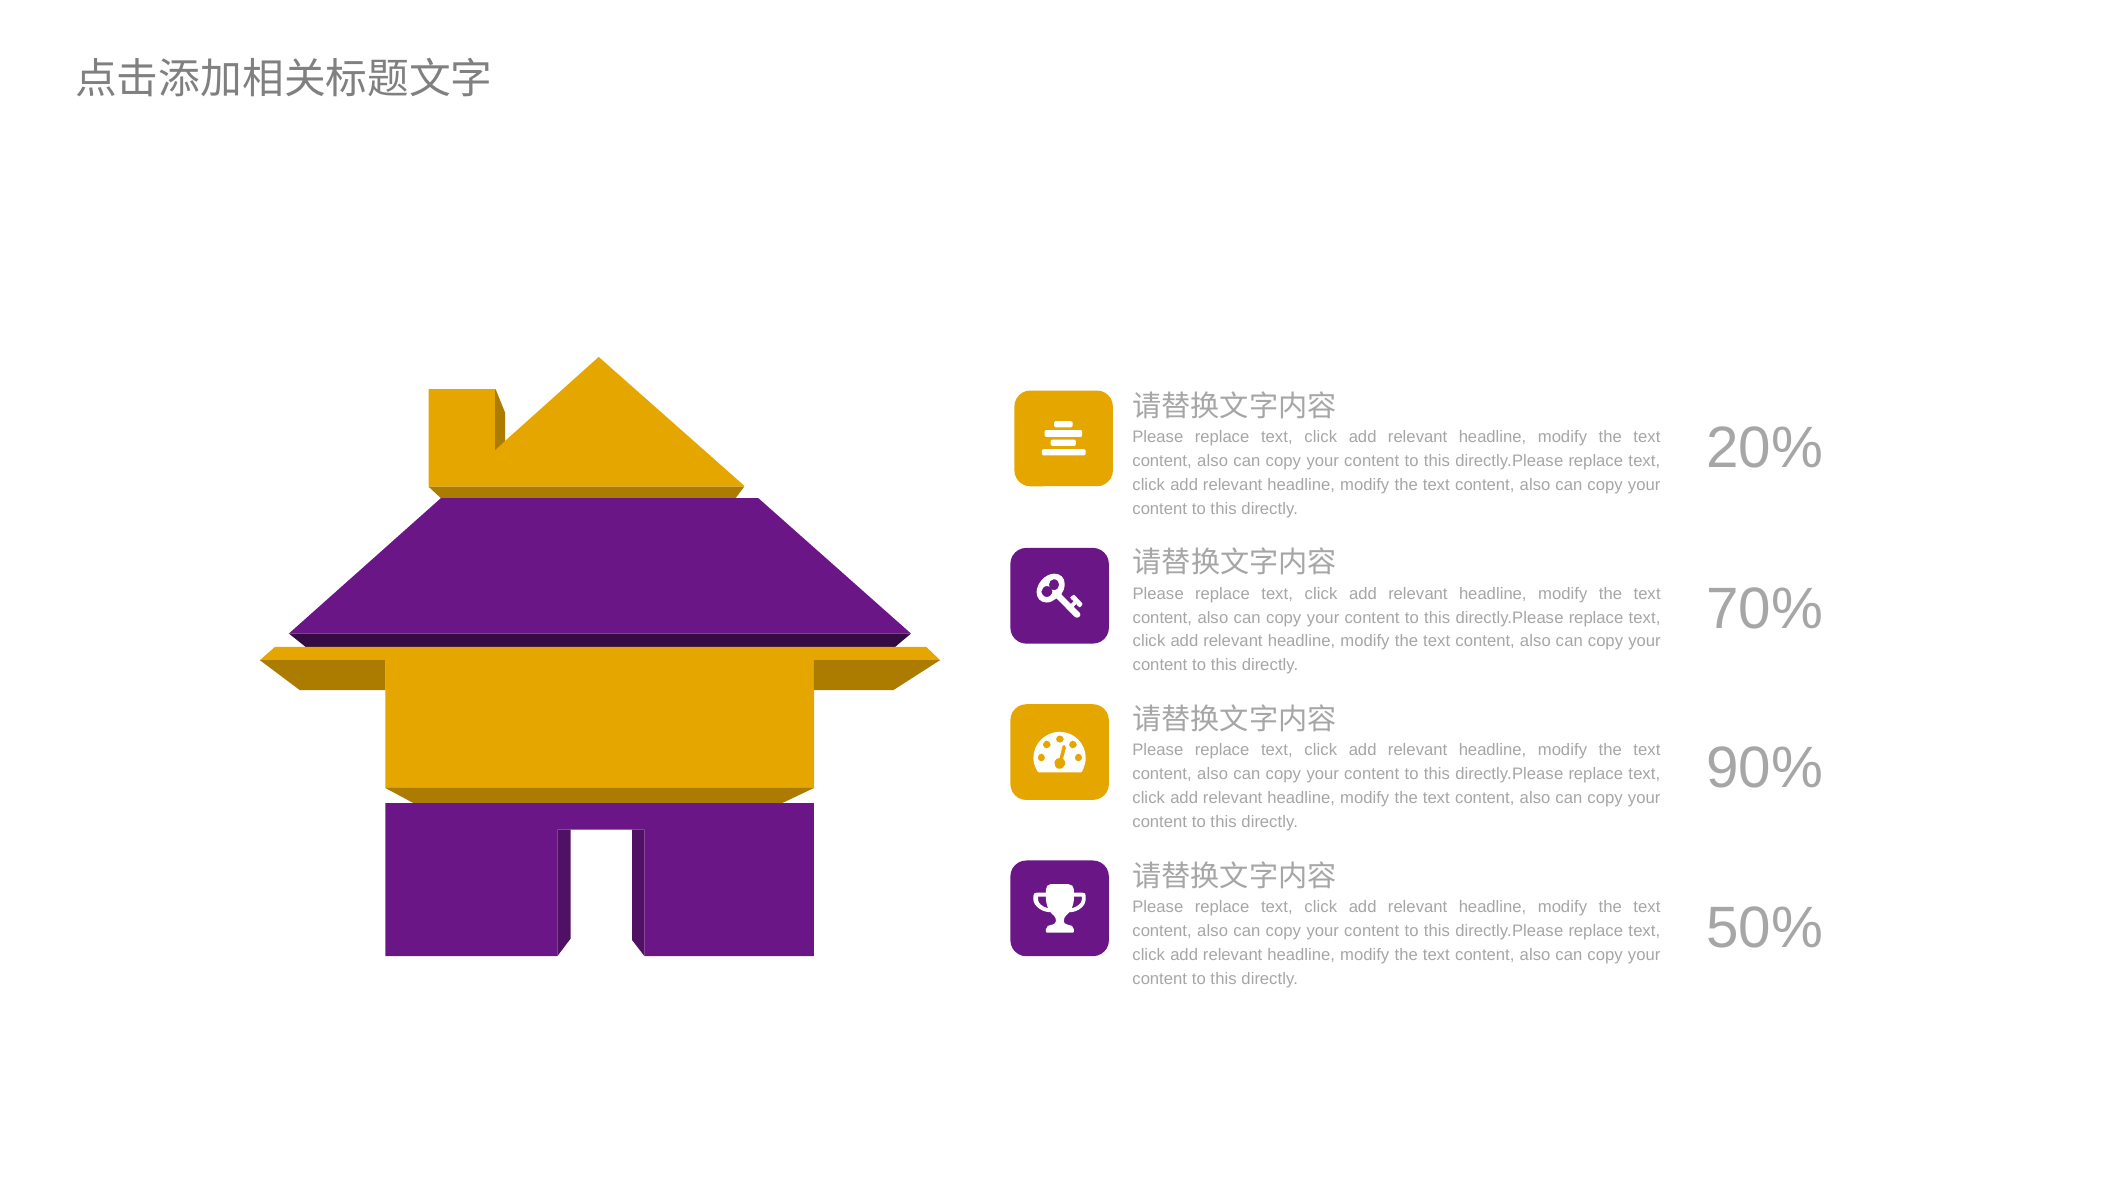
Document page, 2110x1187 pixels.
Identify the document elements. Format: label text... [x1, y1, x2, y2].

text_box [1010, 860, 1109, 957]
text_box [385, 803, 814, 957]
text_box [1010, 704, 1109, 800]
text_box 请替换文字内容 Please replace text, click add relevant headline, modify the text content, also can copy your content to this directly.Please replace text, click add relevant headline, modify the text content, also can copy your content to this directly. [1132, 379, 1662, 518]
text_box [1014, 390, 1113, 487]
text_box 请替换文字内容 Please replace text, click add relevant headline, modify the text content, also can copy your content to this directly.Please replace text, click add relevant headline, modify the text content, also can copy your content to this directly. [1132, 536, 1662, 675]
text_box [428, 356, 745, 498]
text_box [259, 646, 941, 804]
text_box 50% [1706, 874, 1824, 959]
text_box 70% [1706, 555, 1824, 640]
text_box 点击添加相关标题文字 [59, 44, 563, 107]
text_box 请替换文字内容 Please replace text, click add relevant headline, modify the text content, also can copy your content to this directly.Please replace text, click add relevant headline, modify the text content, also can copy your content to this directly. [1132, 693, 1662, 831]
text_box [288, 498, 911, 646]
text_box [1010, 547, 1109, 644]
text_box 20% [1706, 395, 1824, 480]
text_box 90% [1706, 715, 1824, 800]
text_box 请替换文字内容 Please replace text, click add relevant headline, modify the text content, also can copy your content to this directly.Please replace text, click add relevant headline, modify the text content, also can copy your content to this directly. [1132, 849, 1662, 988]
